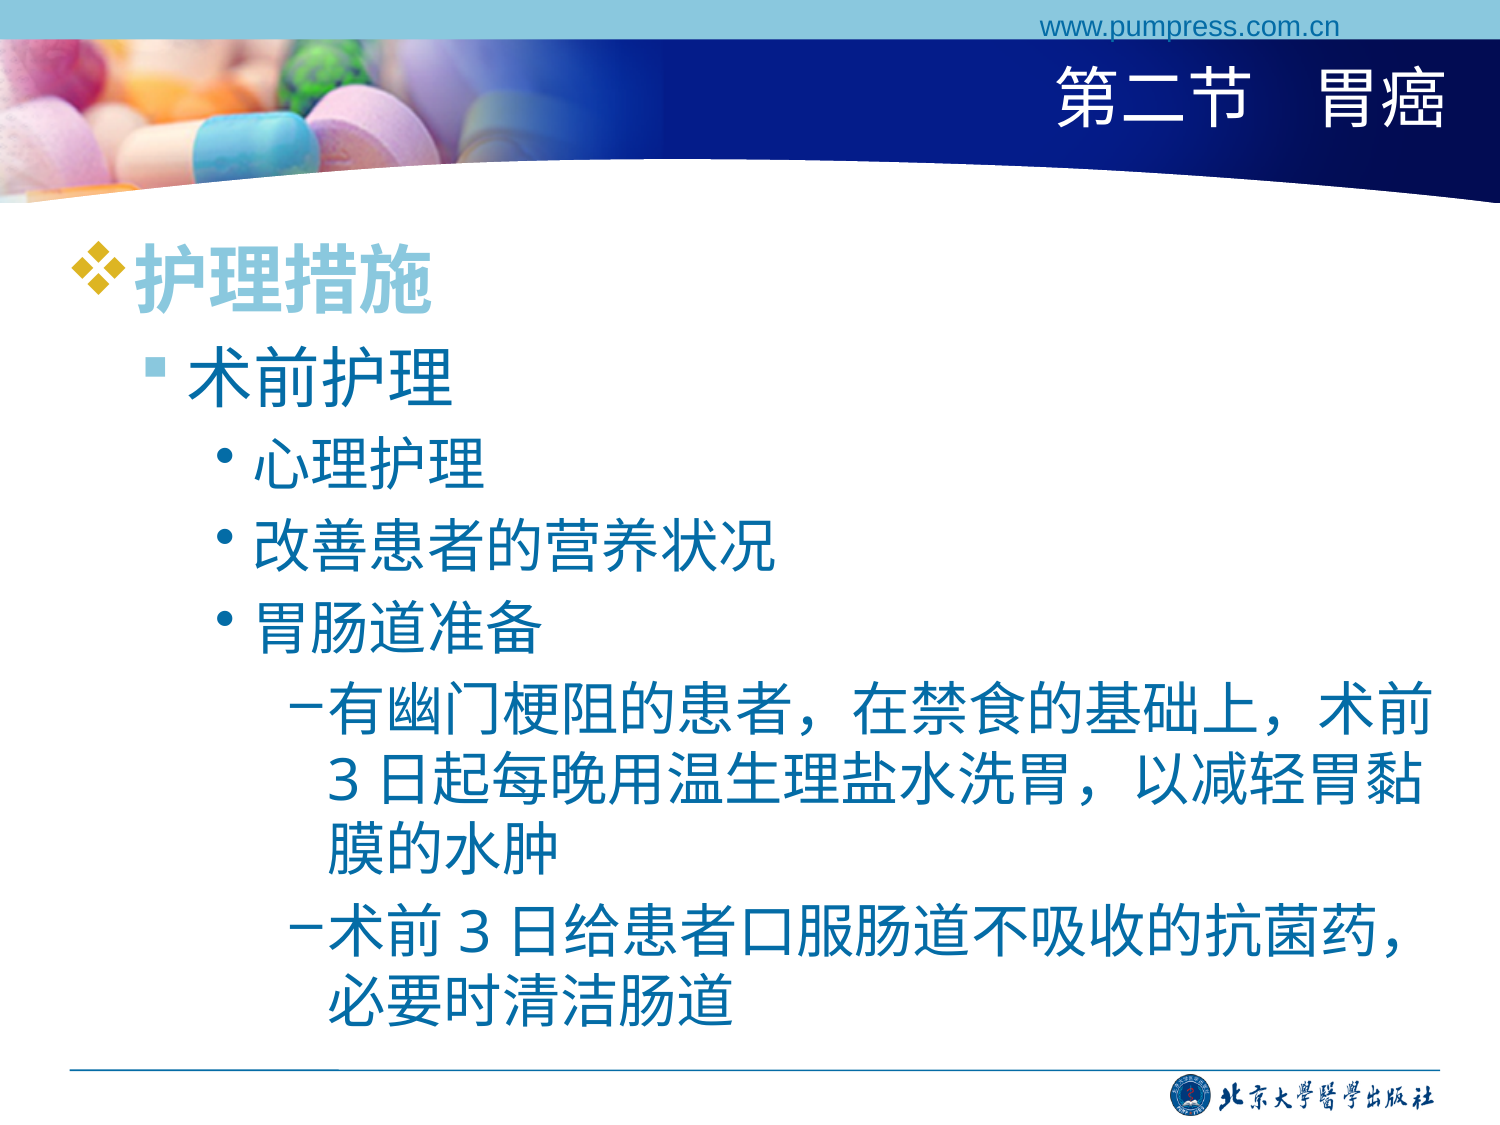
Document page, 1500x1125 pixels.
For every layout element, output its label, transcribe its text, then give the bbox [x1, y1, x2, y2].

title 第二节 胃癌 [137, 49, 1463, 143]
picture [1170, 1074, 1436, 1118]
list 护理措施 术前护理 心理护理 改善患者的营养状况 胃肠道准备 有幽门梗阻的患者，在禁食的基础上，术前3日起每晚用温生理盐水洗胃，以减轻胃黏膜的水肿 术前3日给患者口服肠道不吸收的抗菌药，必要时清洁肠道 [49, 224, 1463, 1026]
slide_number www.pumpress.com.cn [1025, 0, 1463, 38]
picture [0, 40, 1500, 203]
